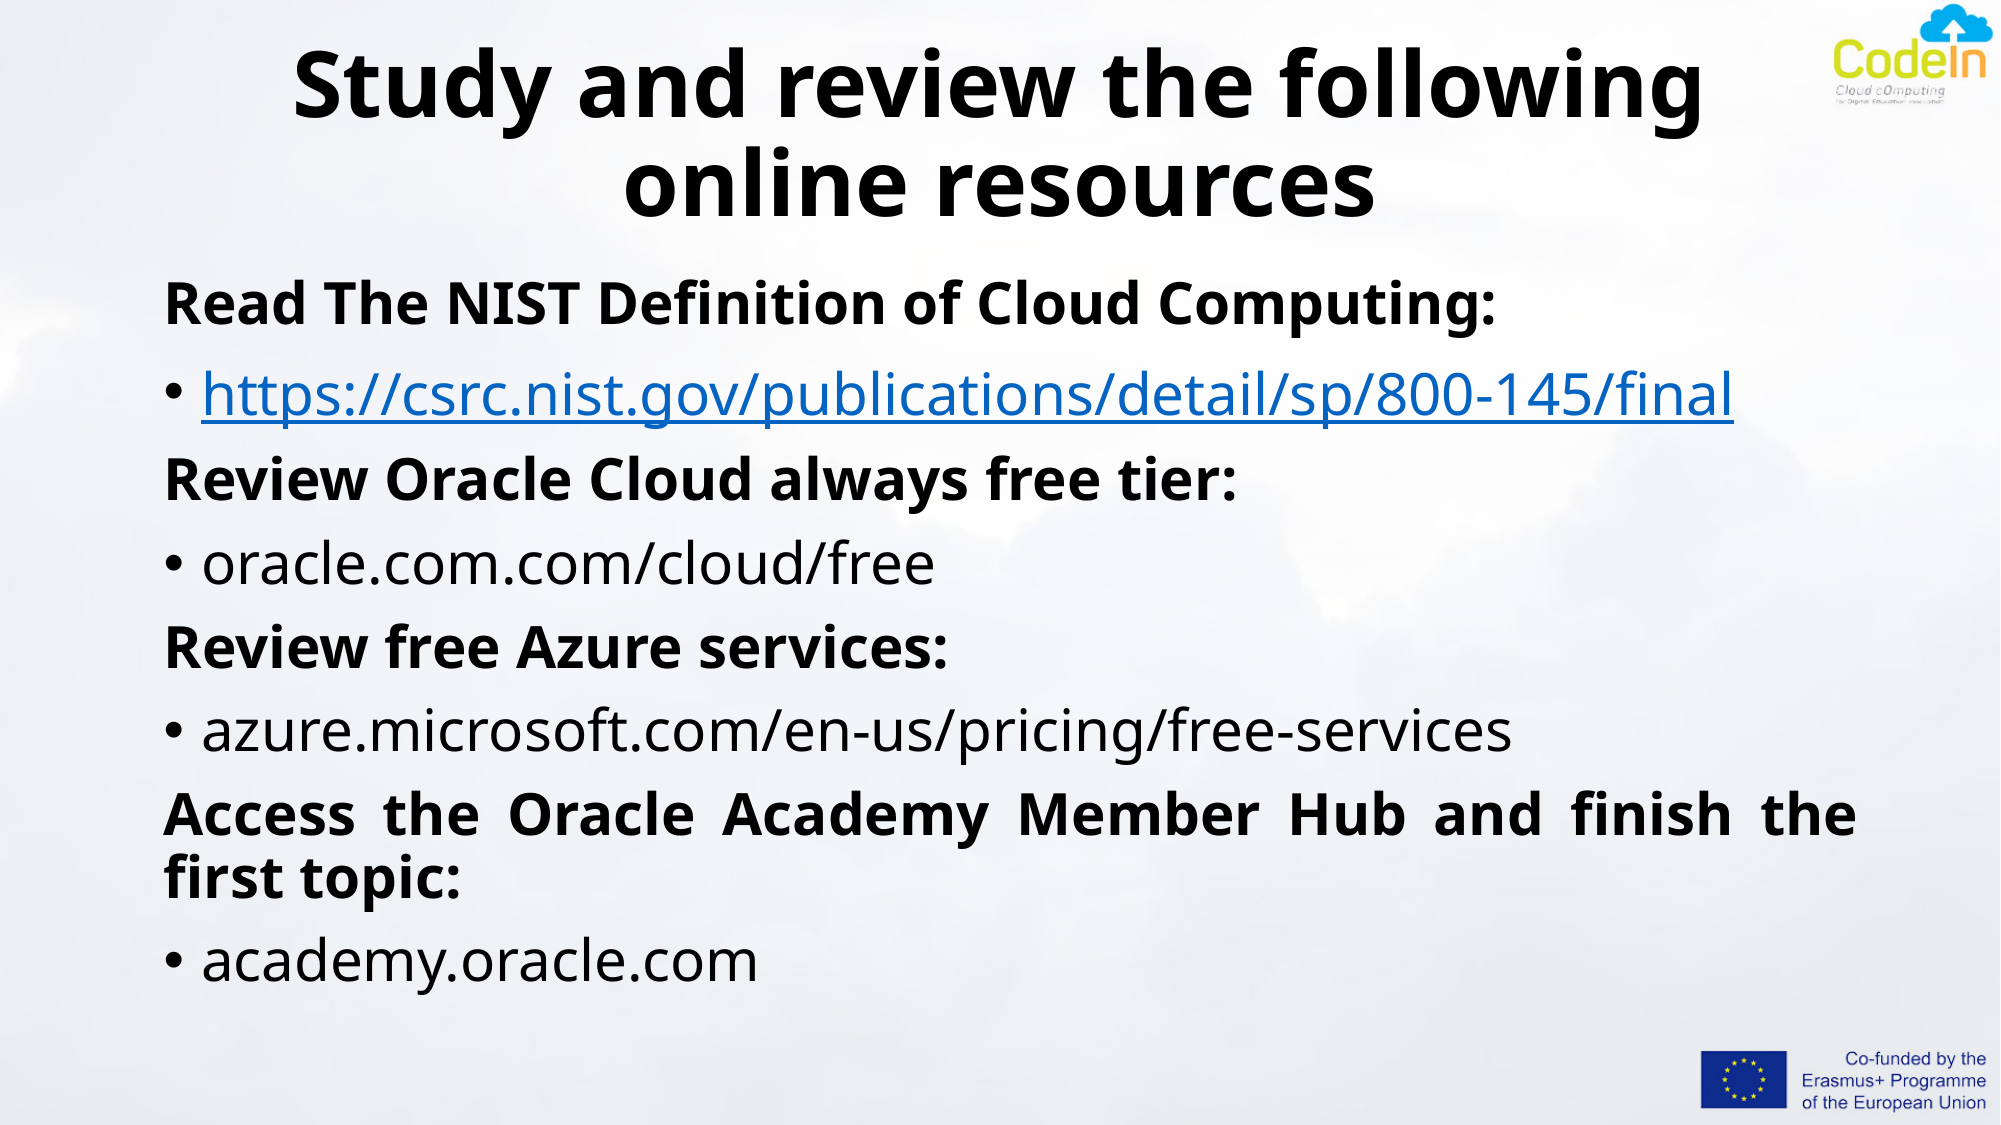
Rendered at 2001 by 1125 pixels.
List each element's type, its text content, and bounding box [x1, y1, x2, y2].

title Study and review the following online resources [137, 28, 1863, 247]
list Read The NIST Definition of Cloud Computing: https://csrc.nist.gov/publications/detail/sp/800-145/final Review Oracle Cloud always free tier: oracle.com.com/cloud/free Review free Azure services: azure.microsoft.com/en-us/pricing/free-services Access the Oracle Academy Member Hub and finish the first topic: academy.oracle.com [148, 267, 1874, 1097]
picture [0, 0, 2001, 1125]
